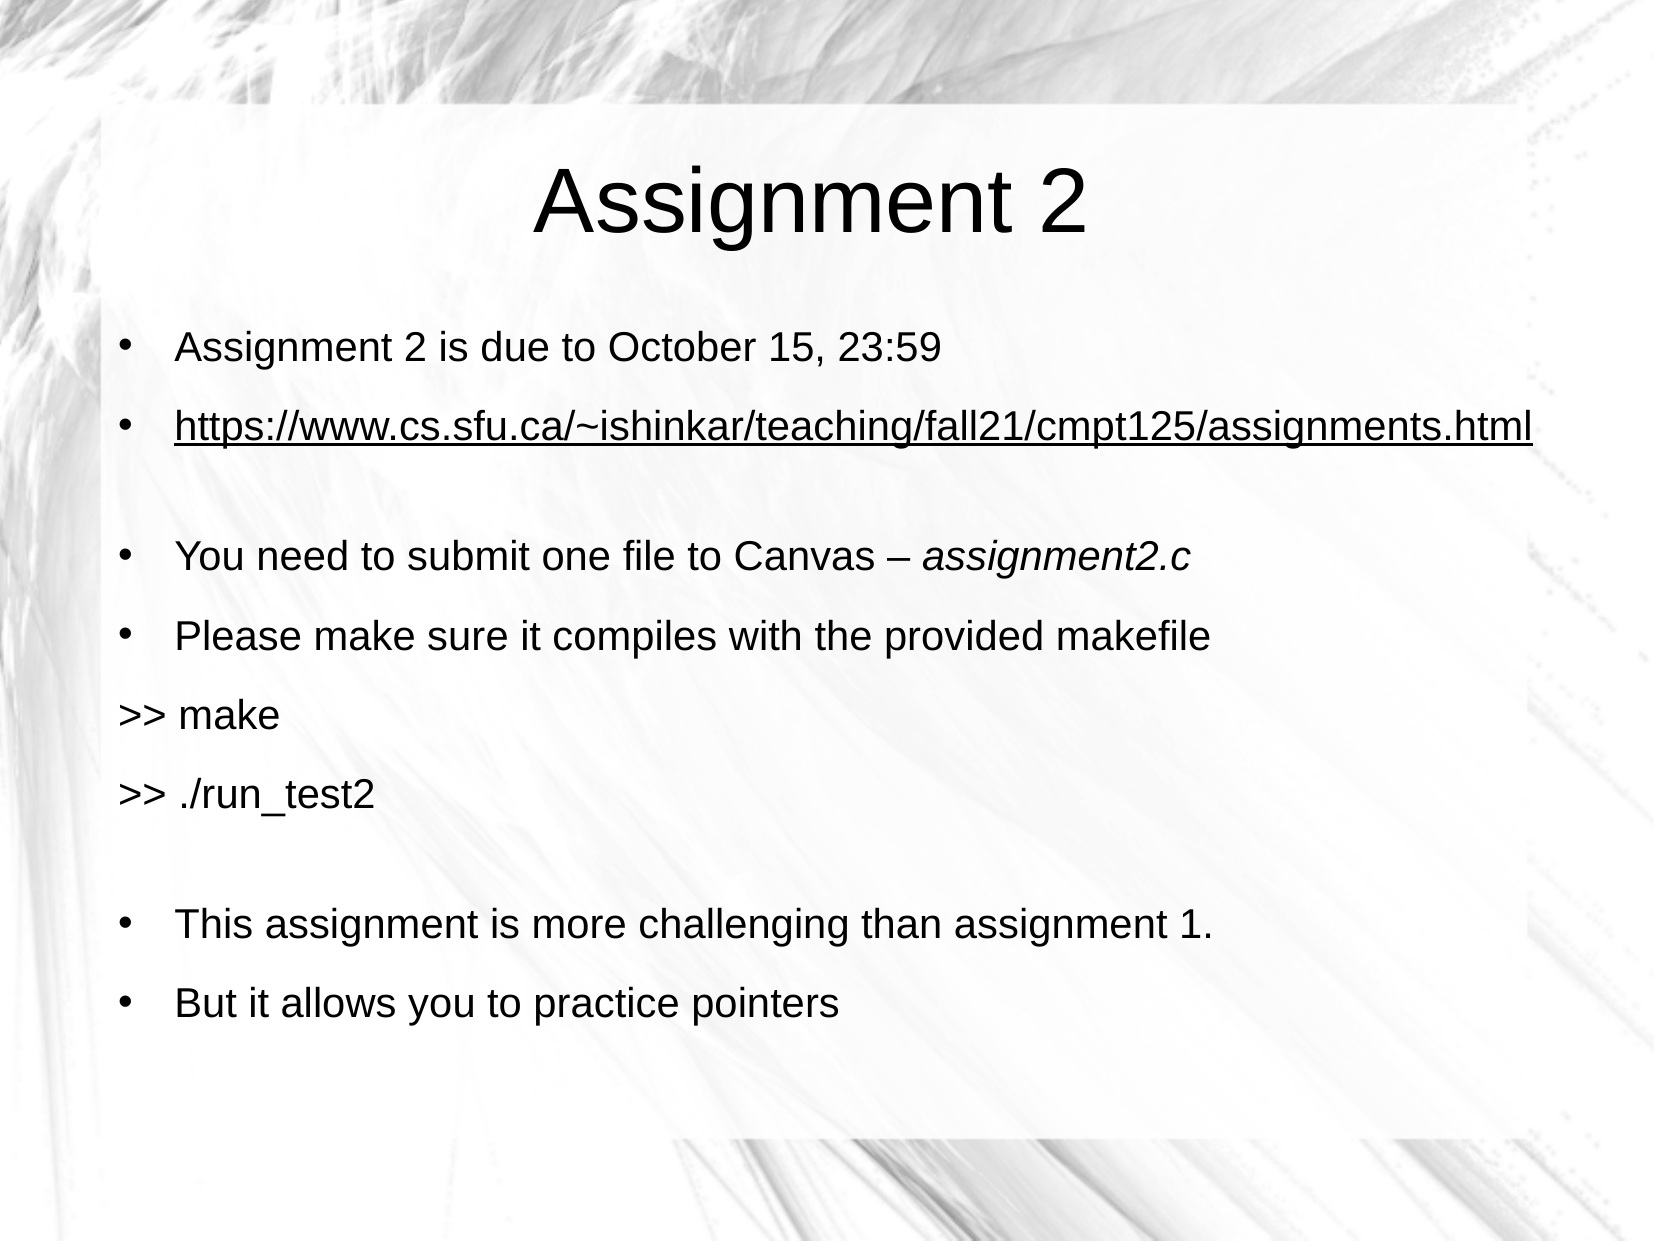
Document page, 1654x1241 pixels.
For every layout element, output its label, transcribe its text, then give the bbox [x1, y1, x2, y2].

title Assignment 2 [118, 112, 1506, 281]
list Assignment 2 is due to October 15, 23:59 https://www.cs.sfu.ca/~ishinkar/teaching/fall21/cmpt125/assignments.html You need to submit one file to Canvas – assignment2.c Please make sure it compiles with the provided makefile >> make >> ./run_test2 This assignment is more challenging than assignment 1. But it allows you to practice pointers [118, 319, 1571, 1102]
picture [0, 0, 1654, 1241]
